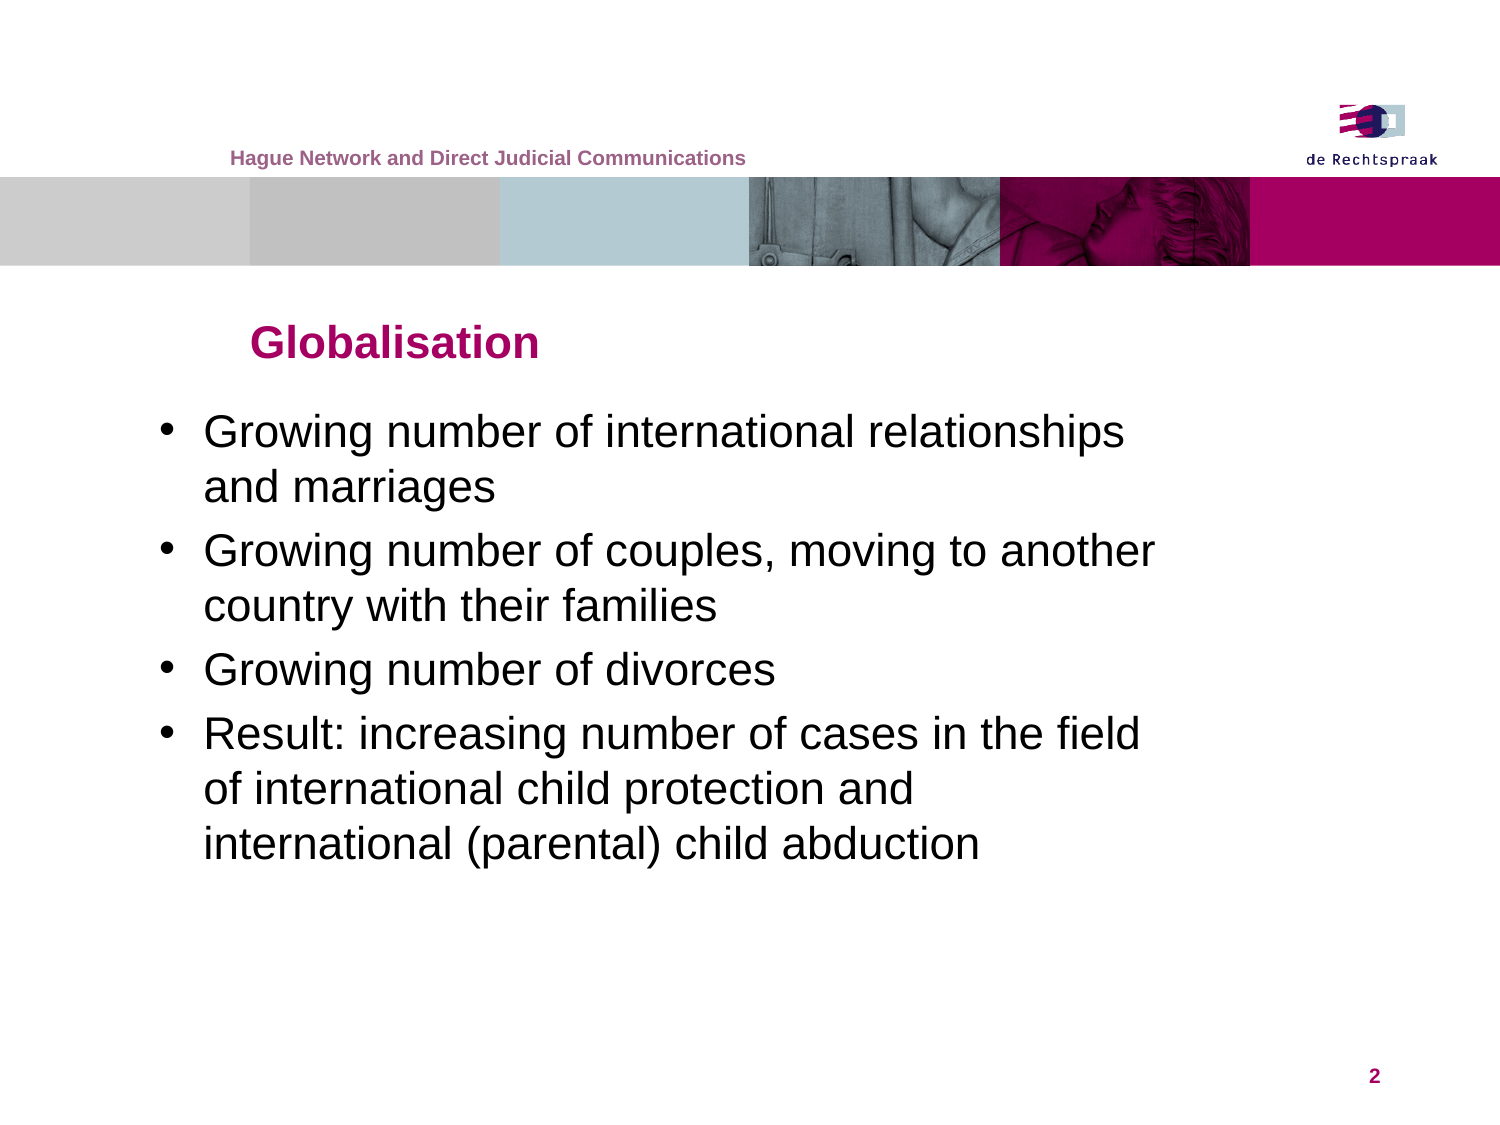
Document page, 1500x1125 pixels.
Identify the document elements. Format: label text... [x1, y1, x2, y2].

footer Hague Network and Direct Judicial Communications [230, 141, 1231, 170]
slide_number 2 [1345, 1062, 1405, 1091]
list Growing number of international relationships and marriages Growing number of couples, moving to another country with their families Growing number of divorces Result: increasing number of cases in the field of international child protection and international (parental) child abduction [159, 401, 1160, 984]
picture [749, 177, 1250, 266]
title Globalisation [249, 312, 1250, 423]
picture [1290, 88, 1454, 167]
